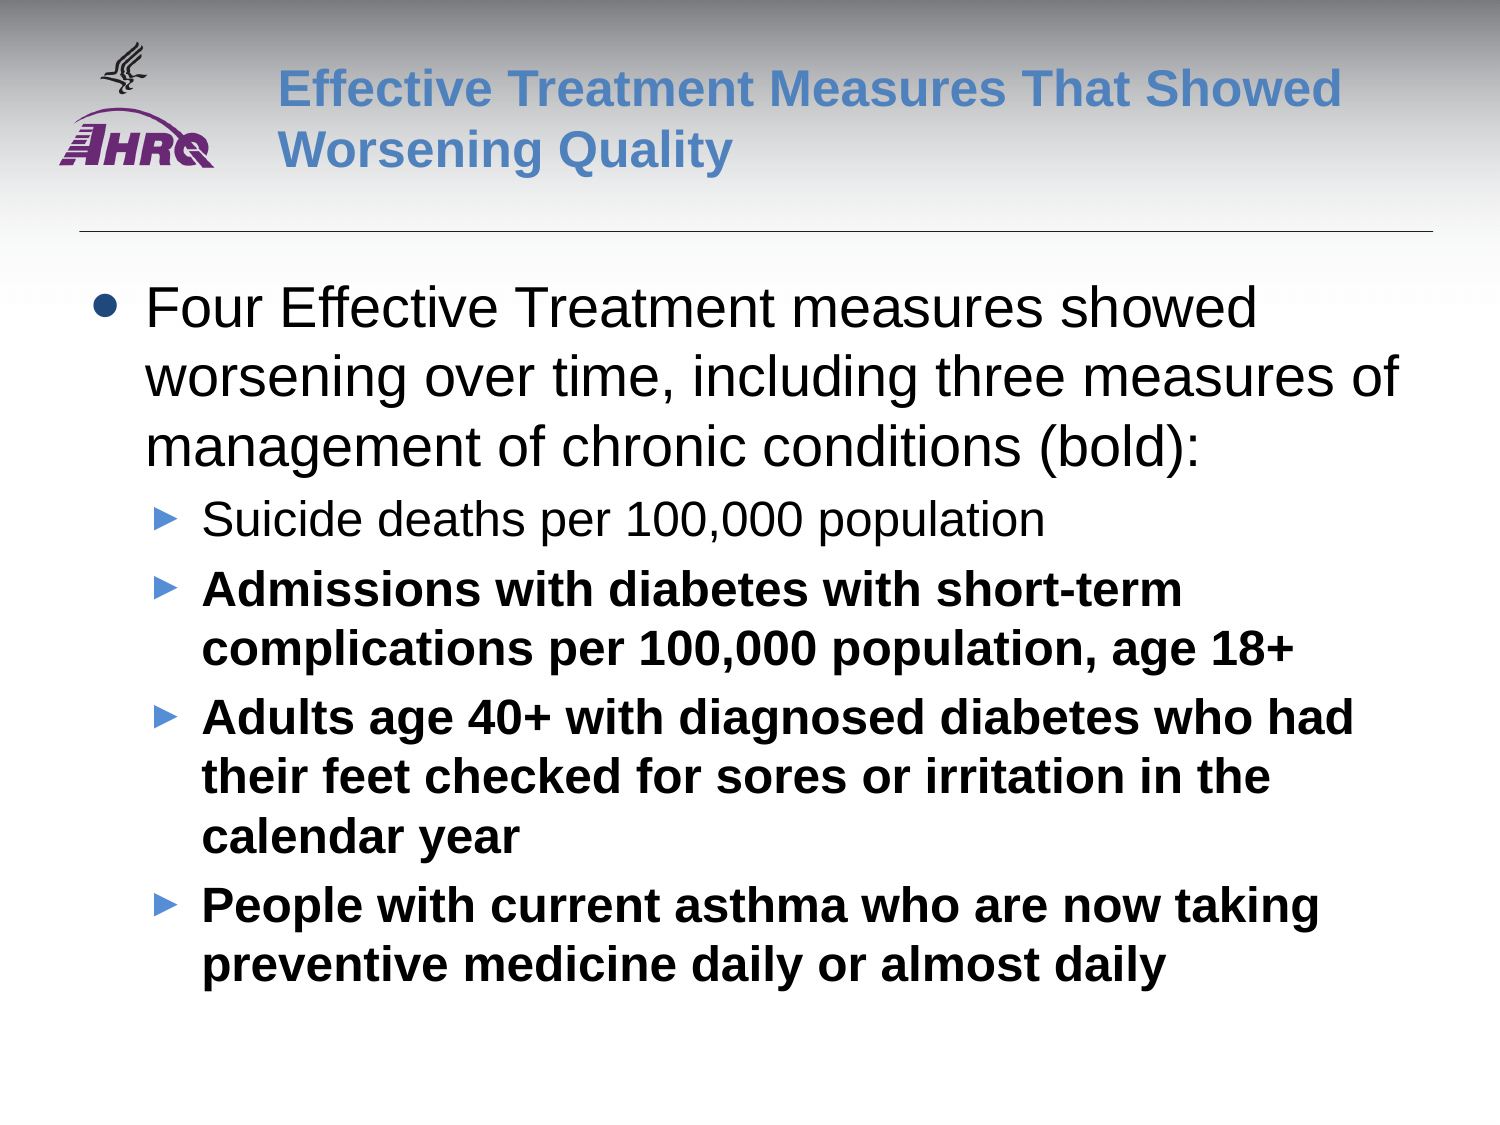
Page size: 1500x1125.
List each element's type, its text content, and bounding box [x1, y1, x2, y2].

picture [0, 0, 1500, 1125]
title Effective Treatment Measures That Showed Worsening Quality [262, 45, 1425, 188]
list Four Effective Treatment measures showed worsening over time, including three measures of management of chronic conditions (bold): Suicide deaths per 100,000 population Admissions with diabetes with short-term complications per 100,000 population, age 18+ Adults age 40+ with diagnosed diabetes who had their feet checked for sores or irritation in the calendar year People with current asthma who are now taking preventive medicine daily or almost daily [75, 262, 1425, 1005]
